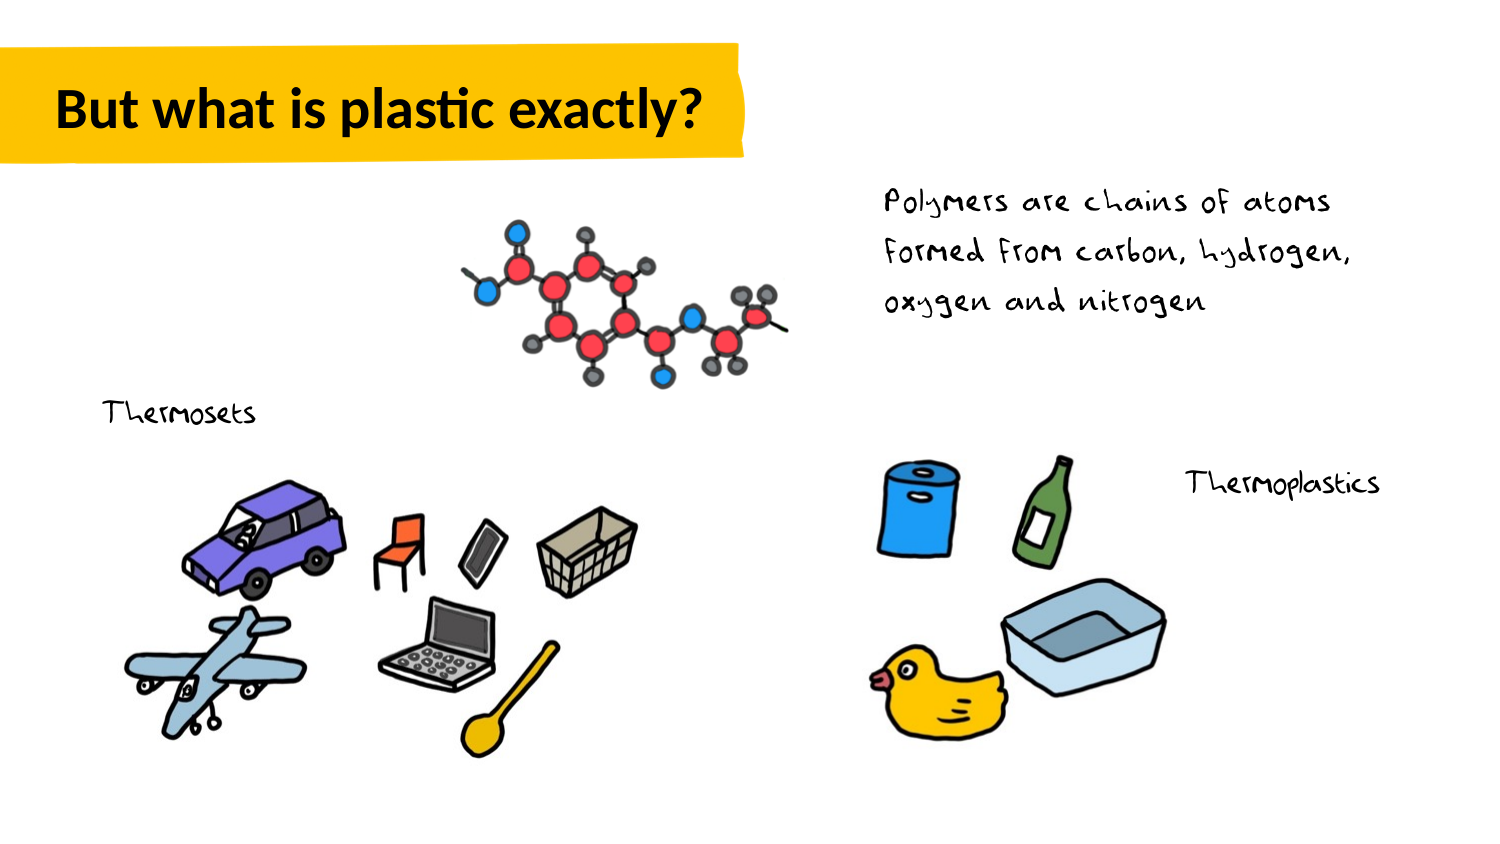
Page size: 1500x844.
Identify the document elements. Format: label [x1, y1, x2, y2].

picture [0, 38, 751, 167]
picture [858, 166, 1375, 339]
picture [76, 190, 819, 786]
picture [822, 395, 1457, 808]
